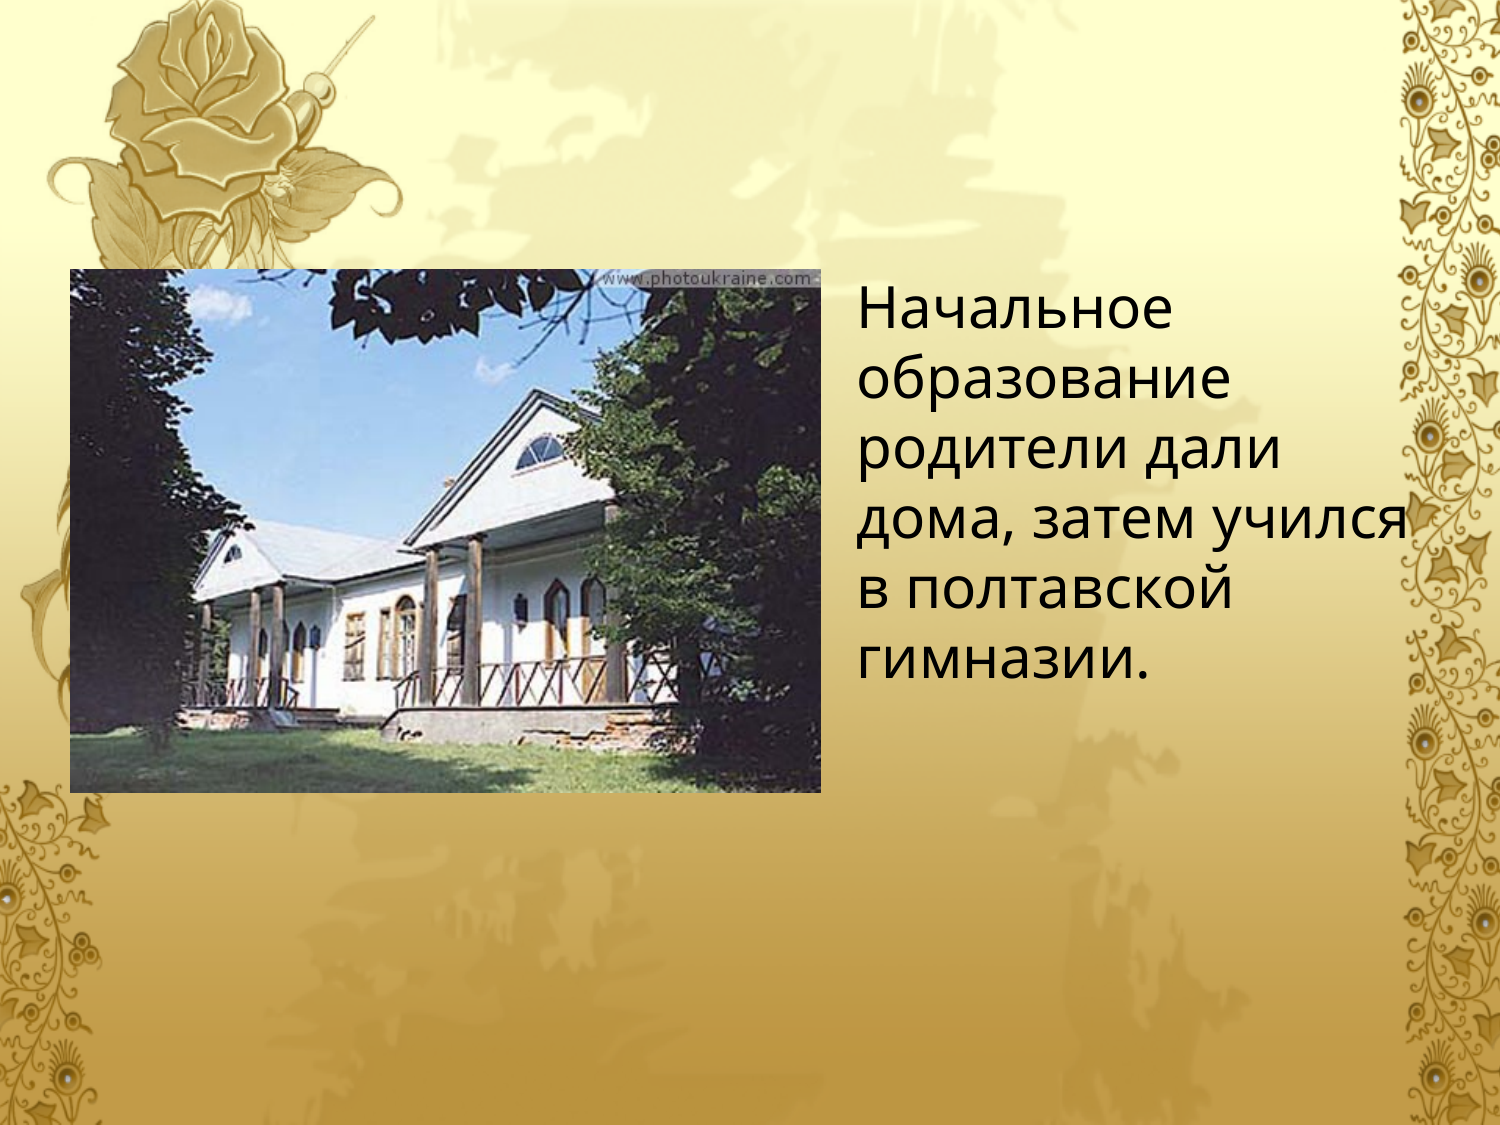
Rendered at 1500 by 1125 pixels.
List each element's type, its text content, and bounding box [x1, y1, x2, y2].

list Начальное образование родители дали дома, затем учился в полтавской гимназии. [784, 262, 1426, 1006]
picture [0, 0, 1500, 1125]
